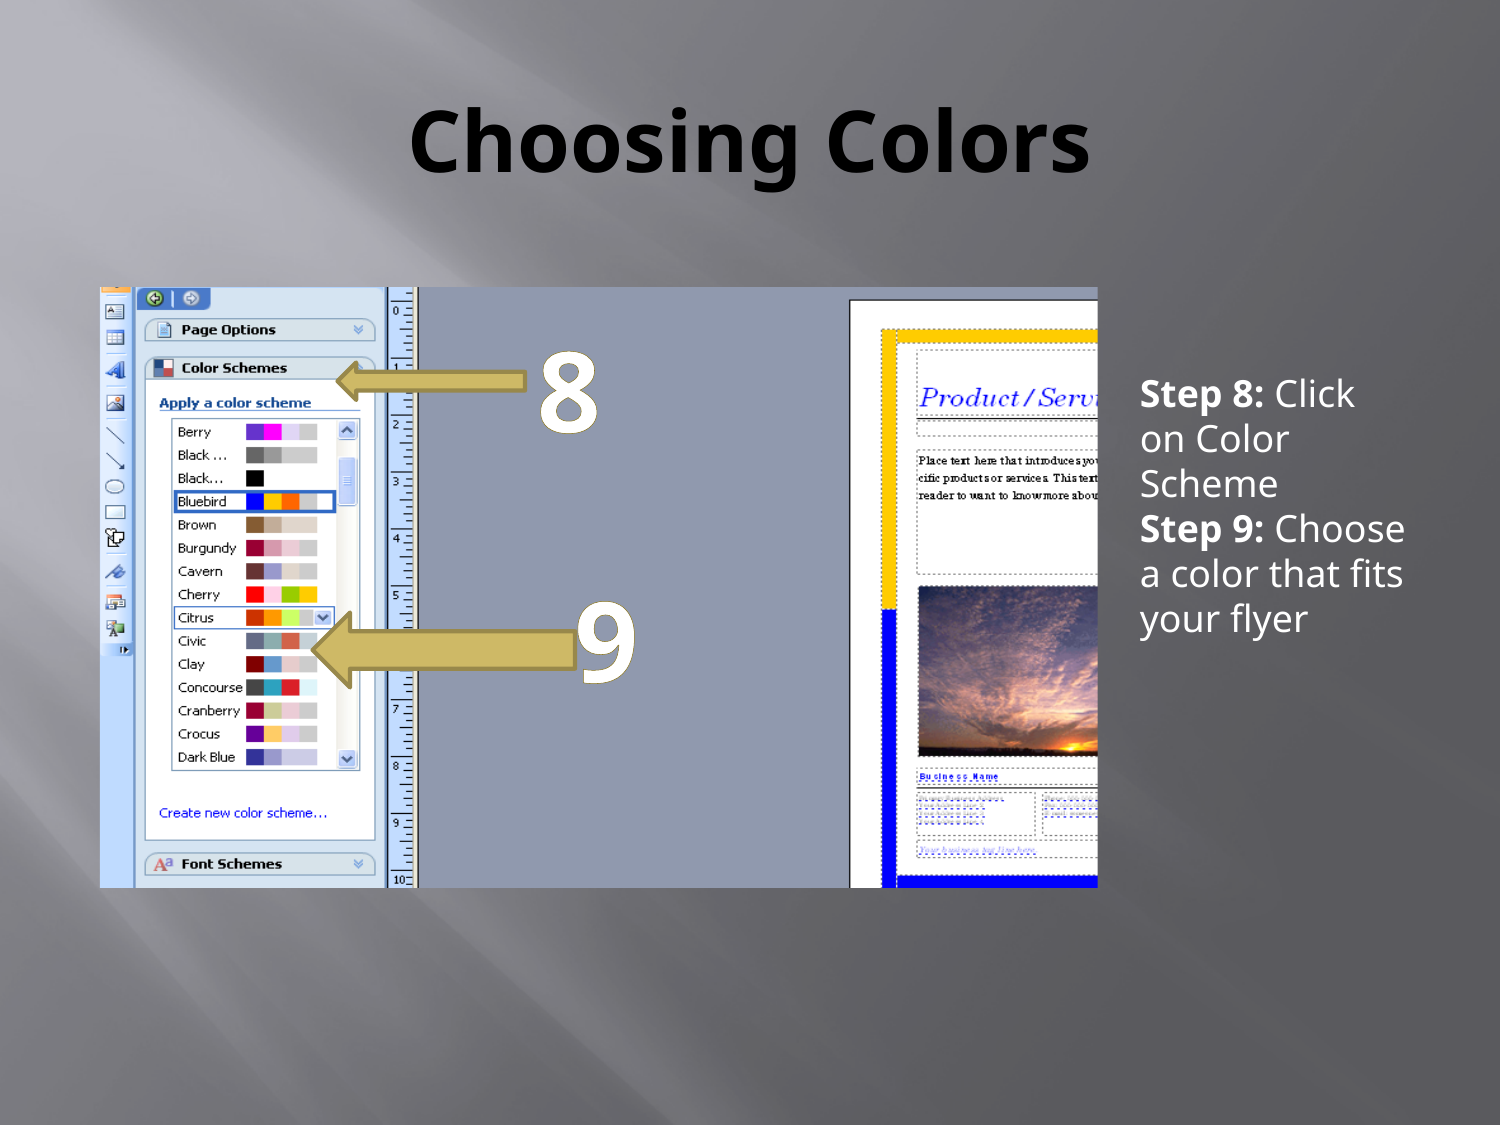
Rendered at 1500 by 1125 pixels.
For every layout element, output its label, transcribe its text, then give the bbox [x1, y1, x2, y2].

title Choosing Colors [75, 45, 1425, 233]
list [99, 287, 1098, 888]
text_box Step 8: Click on Color Scheme Step 9: Choose a color that fits your flyer [1141, 362, 1425, 648]
